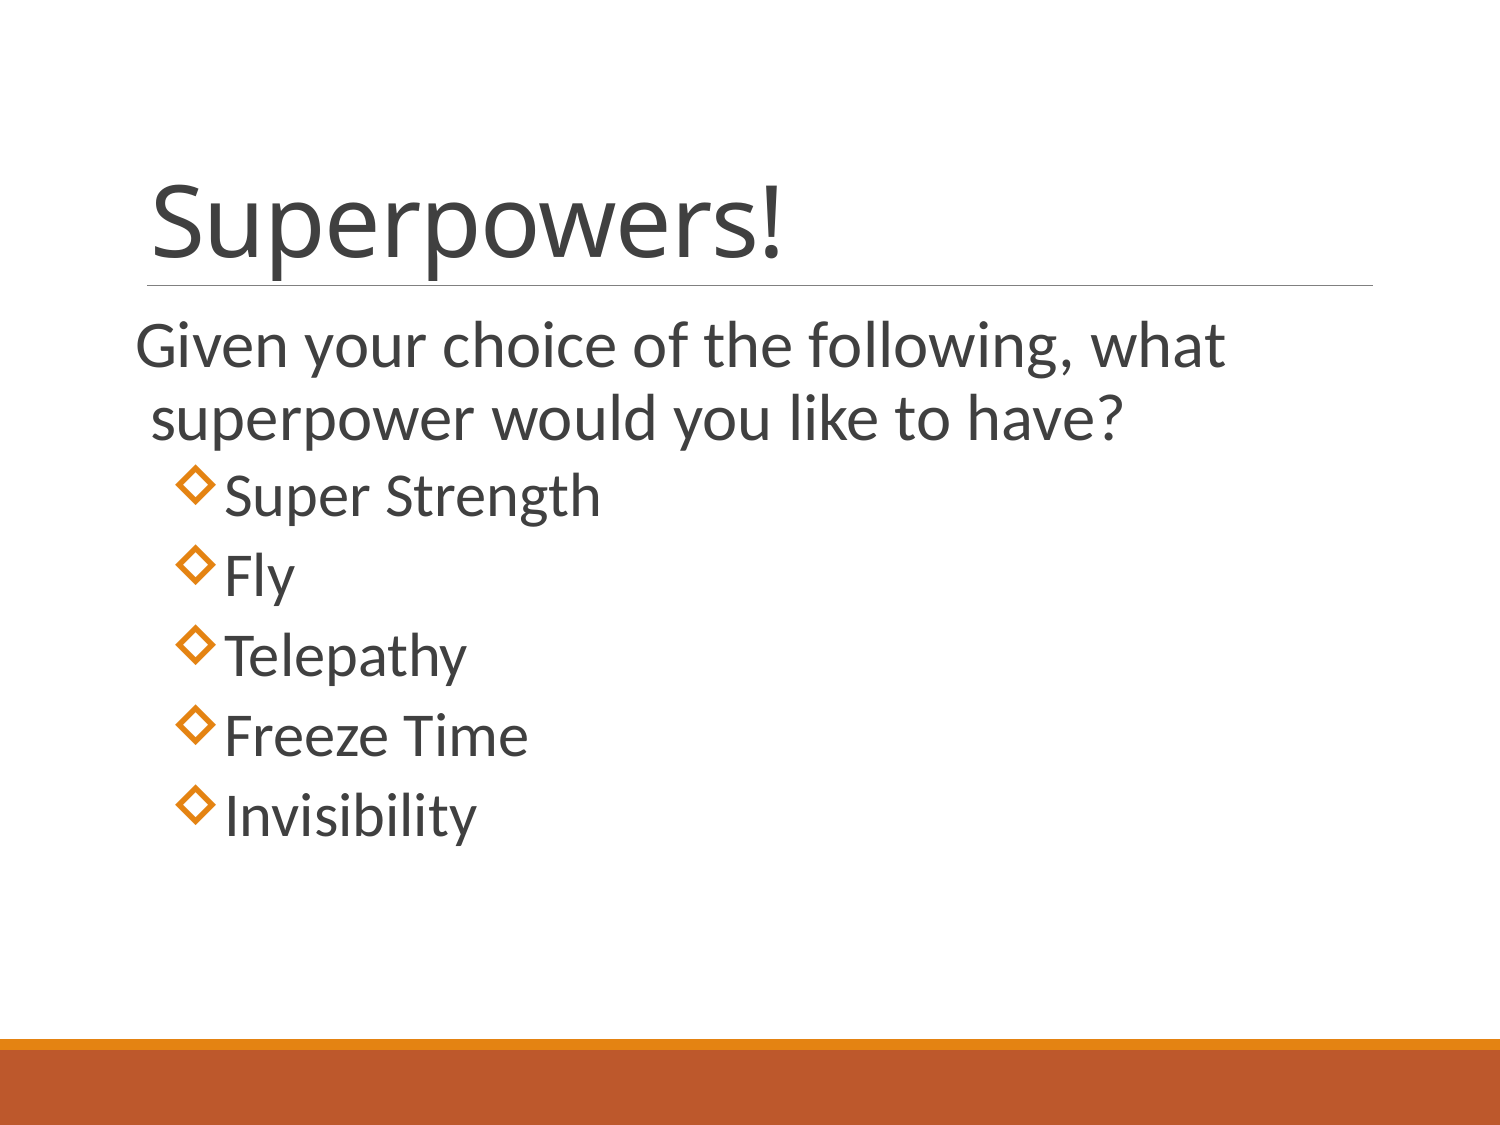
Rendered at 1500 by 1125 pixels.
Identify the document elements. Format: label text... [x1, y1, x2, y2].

list Given your choice of the following, what superpower would you like to have? Super Strength Fly Telepathy Freeze Time Invisibility [135, 302, 1373, 963]
title Superpowers! [135, 47, 1373, 285]
